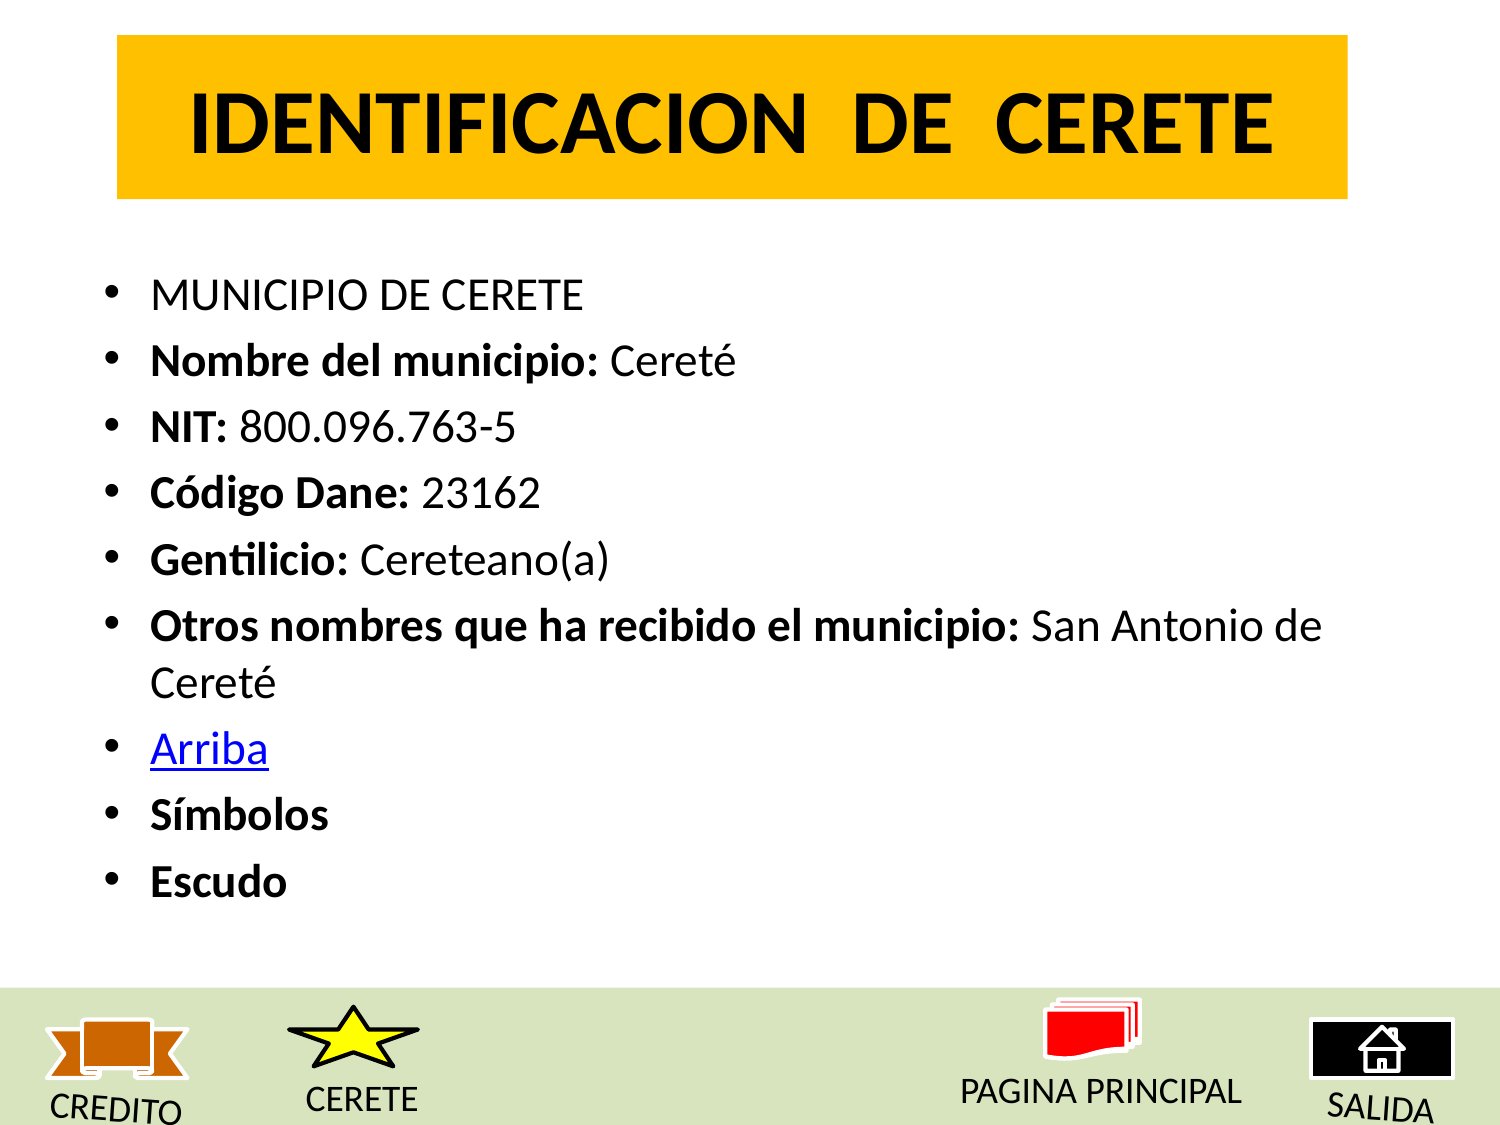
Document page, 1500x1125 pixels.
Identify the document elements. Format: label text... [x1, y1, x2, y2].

list MUNICIPIO DE CERETE Nombre del municipio: Cereté NIT: 800.096.763-5 Código Dane: 23162 Gentilicio: Cereteano(a) Otros nombres que ha recibido el municipio: San Antonio de Cereté Arriba Símbolos Escudo [88, 255, 1397, 919]
title IDENTIFICACION DE CERETE [117, 35, 1348, 200]
text_box [1309, 1017, 1455, 1080]
text_box CERETE [246, 1066, 479, 1125]
text_box [45, 1017, 190, 1081]
text_box SALIDA [1310, 1080, 1467, 1125]
text_box [286, 1004, 420, 1069]
text_box CREDITO [1368, 1051, 1396, 1068]
text_box CREDITO [33, 1071, 237, 1125]
text_box PAGINA PRINCIPAL [945, 1058, 1274, 1119]
text_box [1043, 997, 1142, 1061]
text_box [0, 986, 1500, 1125]
